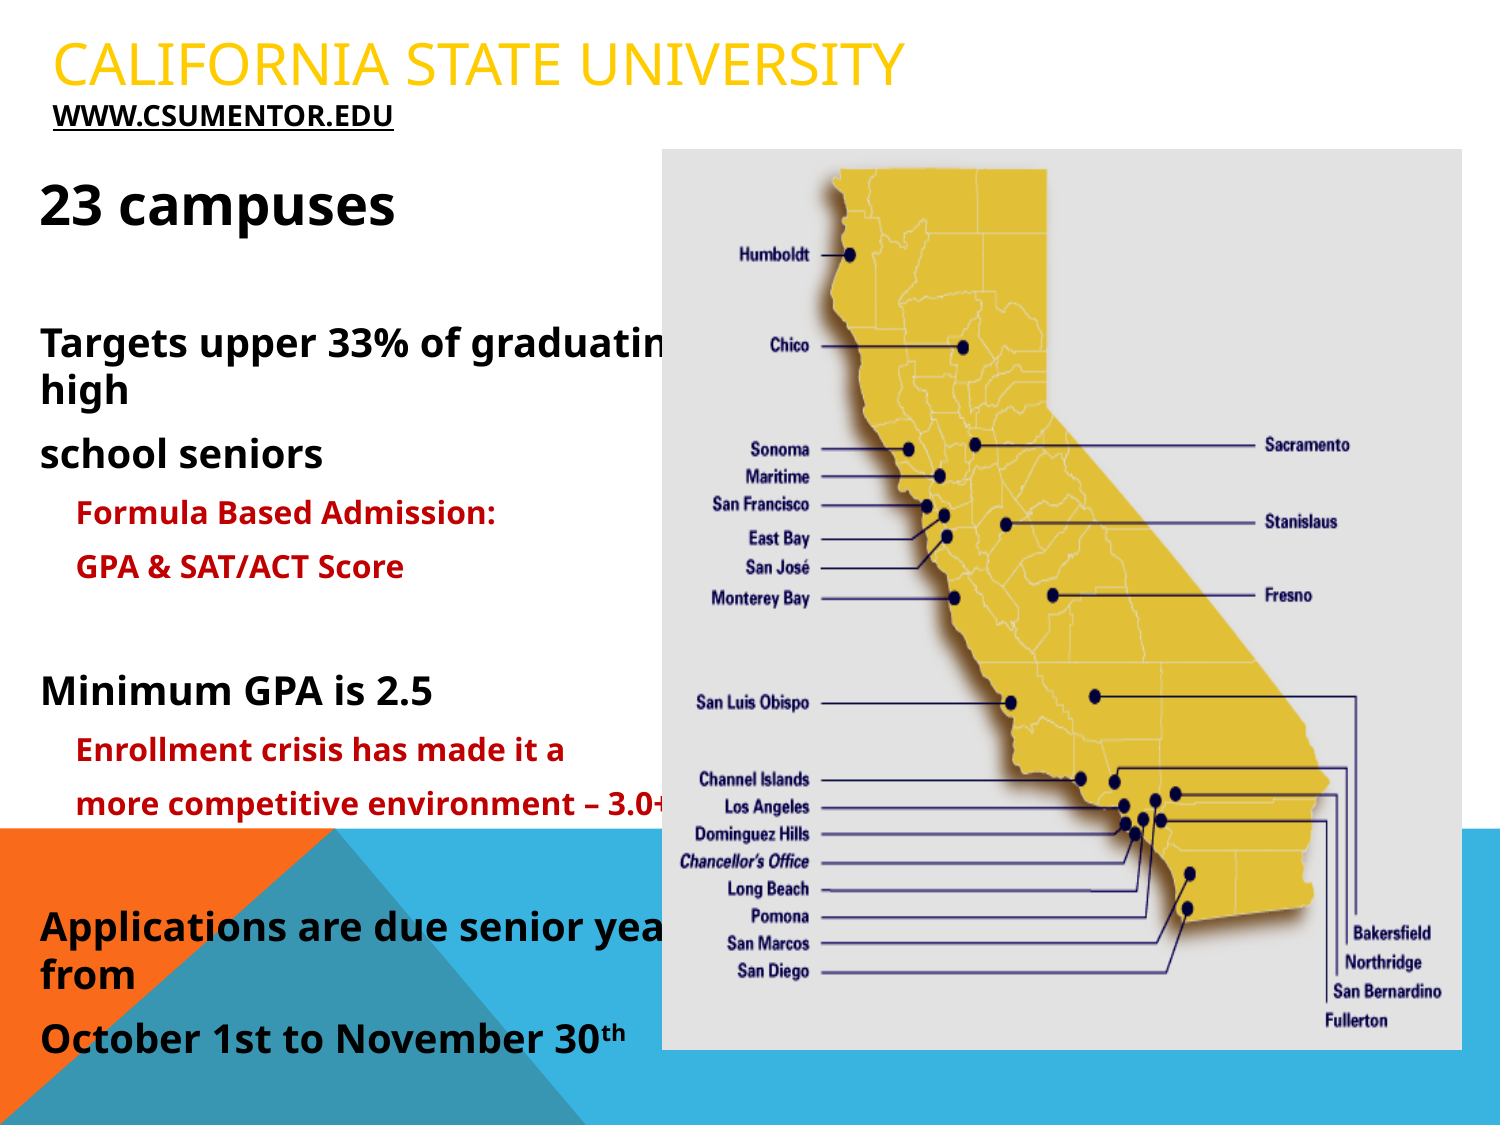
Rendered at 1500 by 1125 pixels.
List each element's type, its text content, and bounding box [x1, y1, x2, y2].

picture [662, 149, 1462, 1051]
list 23 campuses Targets upper 33% of graduating high school seniors Formula Based Admission: GPA & SAT/ACT Score Minimum GPA is 2.5 Enrollment crisis has made it a more competitive environment – 3.0+ Applications are due senior year from October 1st to November 30th [24, 162, 775, 1075]
title California State University www.csumentor.edu [37, 0, 1413, 162]
